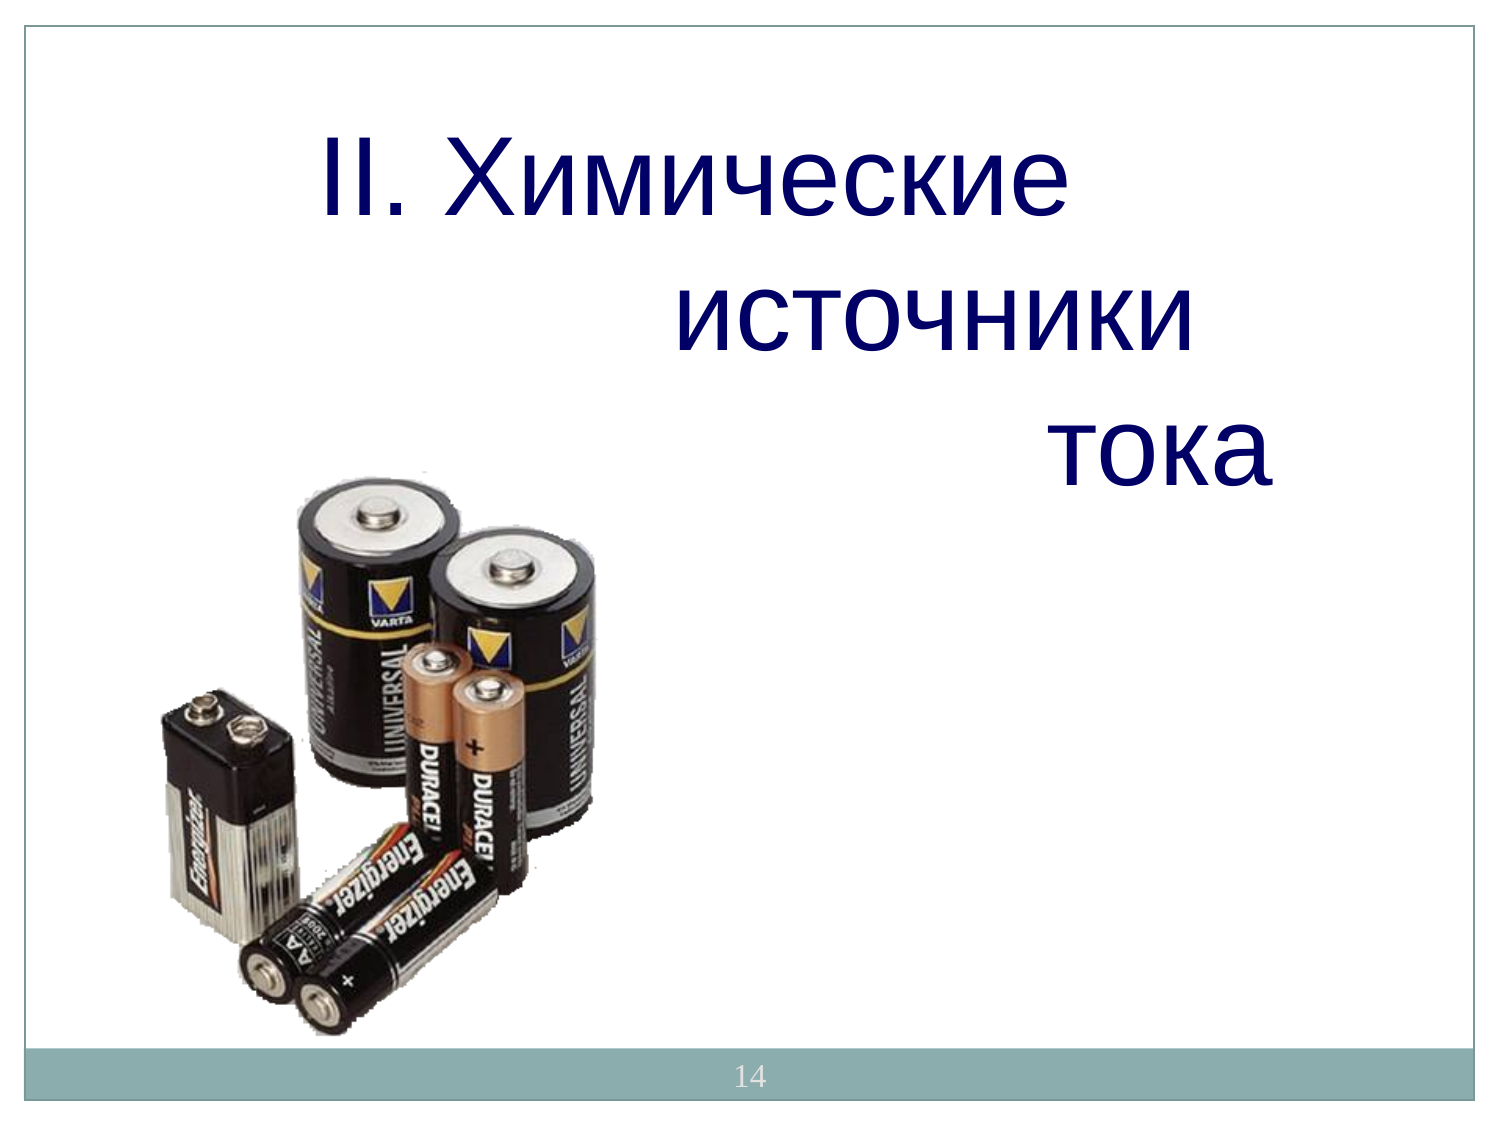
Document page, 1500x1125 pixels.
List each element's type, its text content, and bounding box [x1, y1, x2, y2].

picture [147, 455, 616, 1044]
text_box II. Химические источники тока [64, 54, 1355, 515]
slide_number 14 [699, 1037, 800, 1110]
